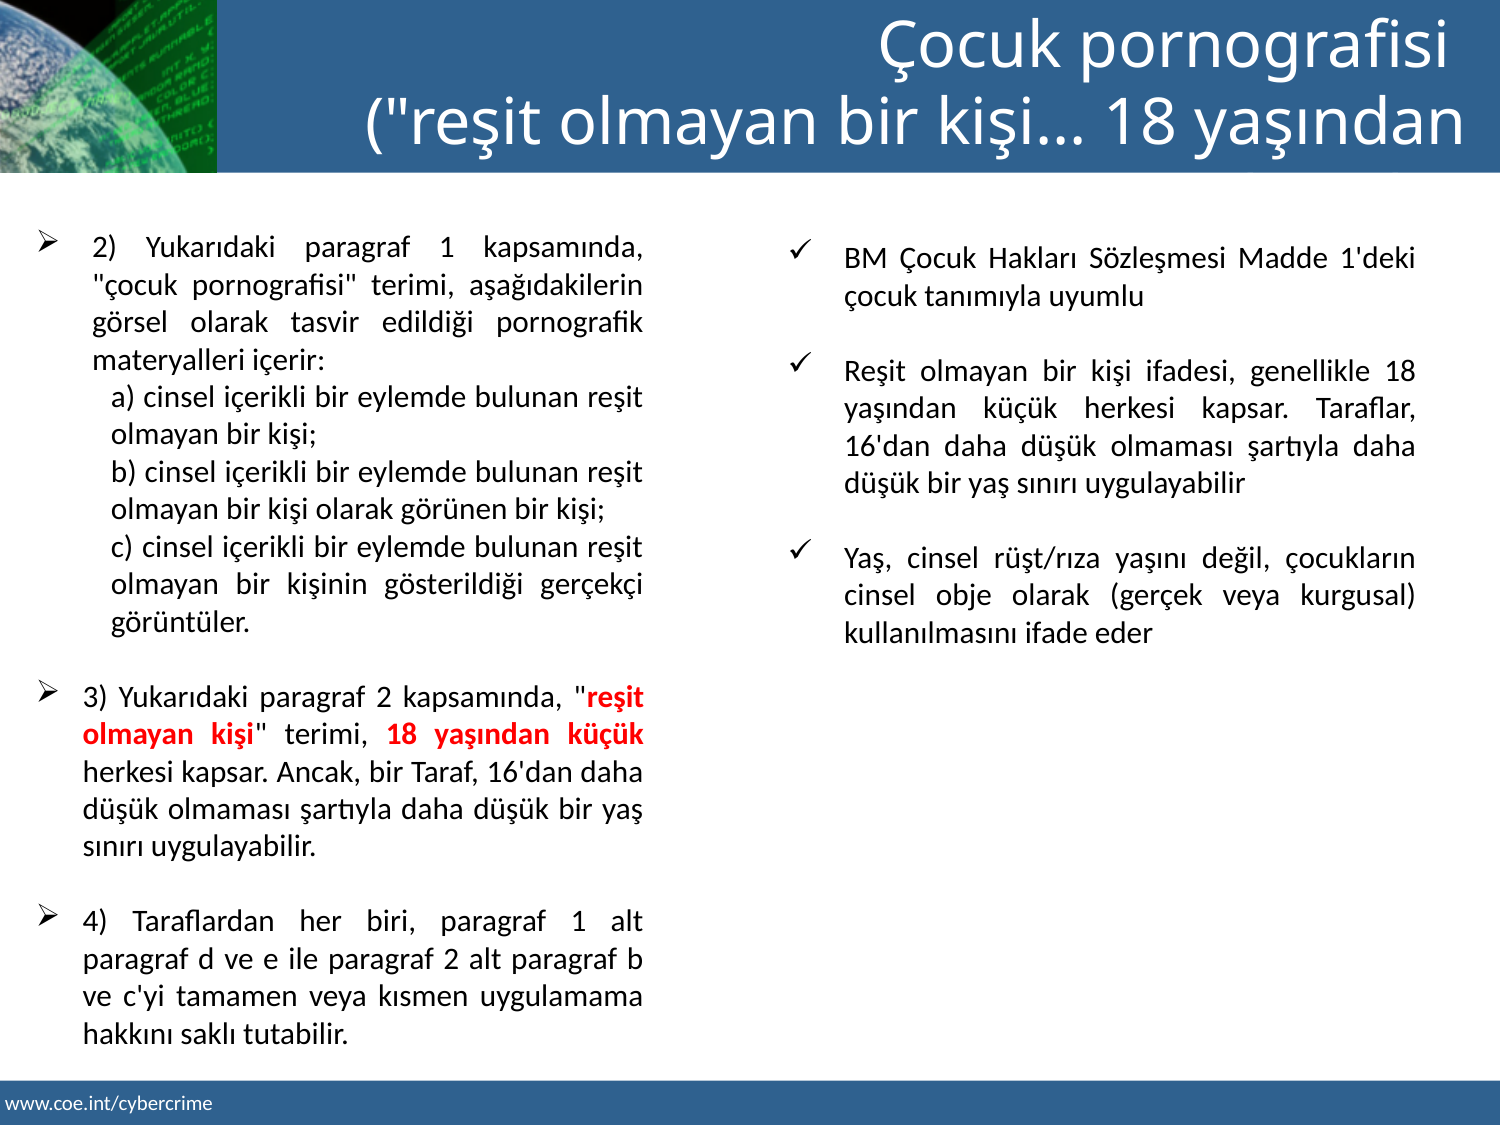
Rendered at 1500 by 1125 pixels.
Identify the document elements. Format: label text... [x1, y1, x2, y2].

text_box 2) Yukarıdaki paragraf 1 kapsamında, "çocuk pornografisi" terimi, aşağıdakilerin görsel olarak tasvir edildiği pornografik materyalleri içerir: a) cinsel içerikli bir eylemde bulunan reşit olmayan bir kişi; b) cinsel içerikli bir eylemde bulunan reşit olmayan bir kişi olarak görünen bir kişi; c) cinsel içerikli bir eylemde bulunan reşit olmayan bir kişinin gösterildiği gerçekçi görüntüler. 3) Yukarıdaki paragraf 2 kapsamında, "reşit olmayan kişi" terimi, 18 yaşından küçük herkesi kapsar. Ancak, bir Taraf, 16'dan daha düşük olmaması şartıyla daha düşük bir yaş sınırı uygulayabilir. 4) Taraflardan her biri, paragraf 1 alt paragraf d ve e ile paragraf 2 alt paragraf b ve c'yi tamamen veya kısmen uygulamama hakkını saklı tutabilir. [21, 219, 660, 1058]
picture [0, 0, 217, 173]
text_box Çocuk pornografisi ("reşit olmayan bir kişi... 18 yaşından küçük") [230, 0, 1483, 243]
text_box BM Çocuk Hakları Sözleşmesi Madde 1'deki çocuk tanımıyla uyumlu Reşit olmayan bir kişi ifadesi, genellikle 18 yaşından küçük herkesi kapsar. Taraflar, 16'dan daha düşük olmaması şartıyla daha düşük bir yaş sınırı uygulayabilir Yaş, cinsel rüşt/rıza yaşını değil, çocukların cinsel obje olarak (gerçek veya kurgusal) kullanılmasını ifade eder [773, 230, 1432, 657]
